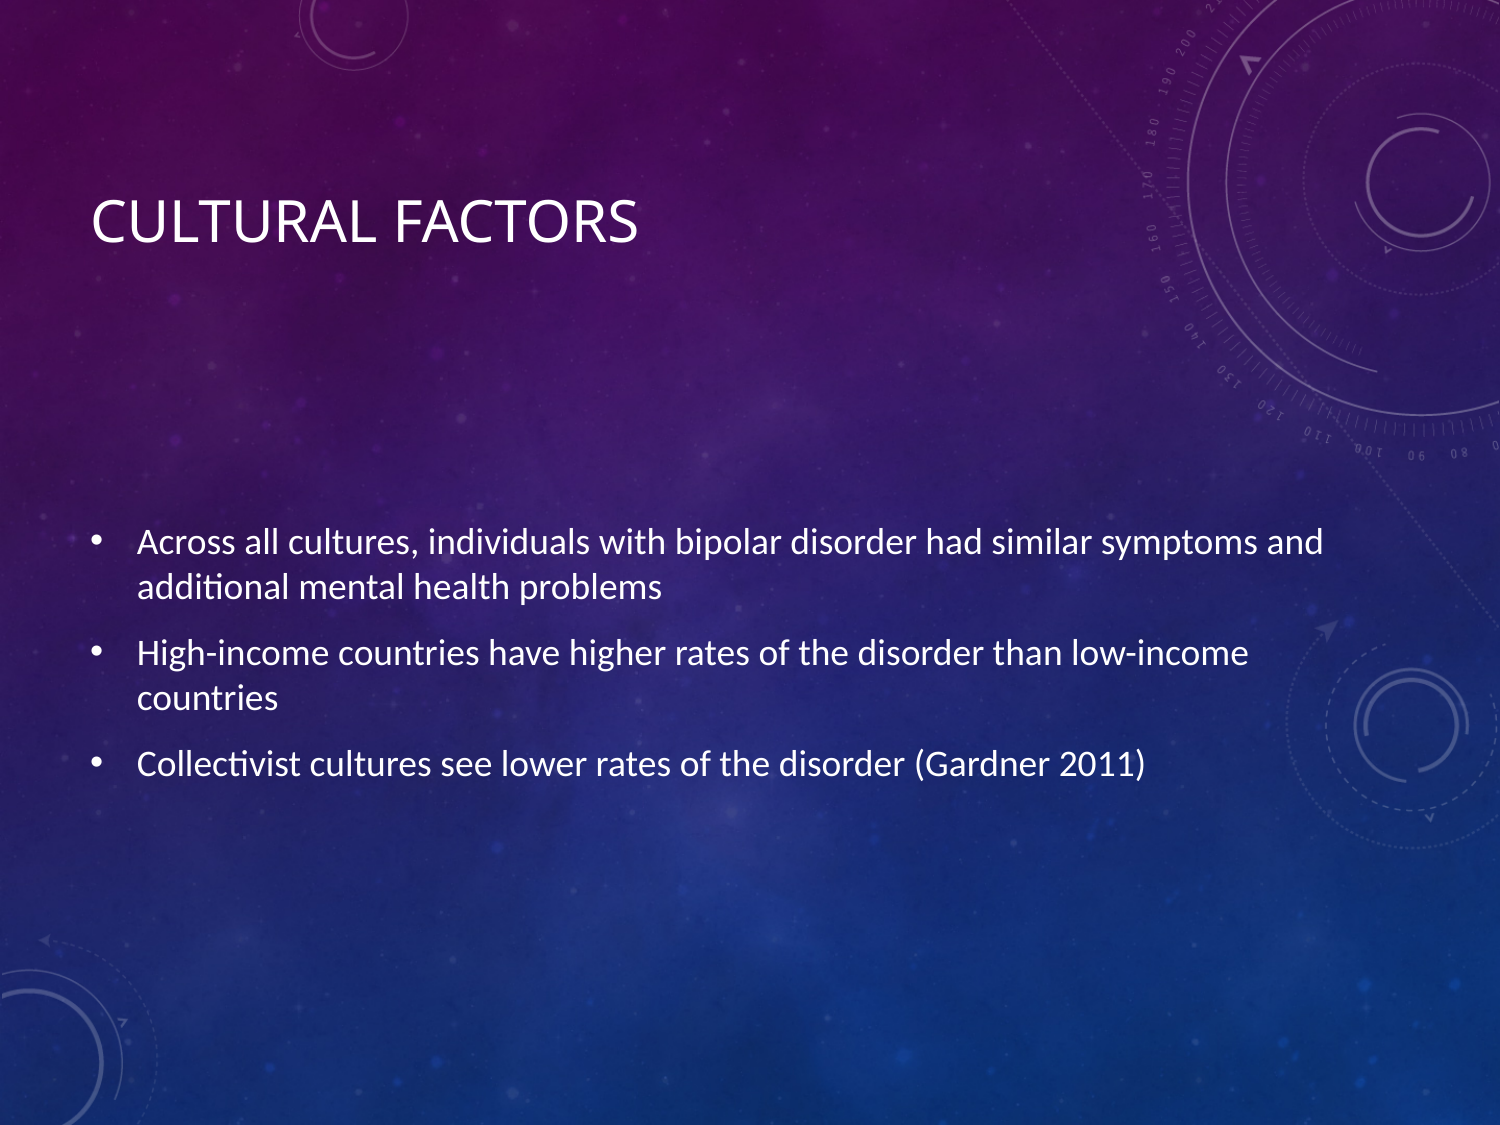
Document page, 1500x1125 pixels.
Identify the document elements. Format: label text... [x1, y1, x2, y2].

list Across all cultures, individuals with bipolar disorder had similar symptoms and additional mental health problems High-income countries have higher rates of the disorder than low-income countries Collectivist cultures see lower rates of the disorder (Gardner 2011) [75, 351, 1350, 950]
picture [0, 0, 1500, 1125]
title Cultural Factors [75, 99, 1350, 339]
